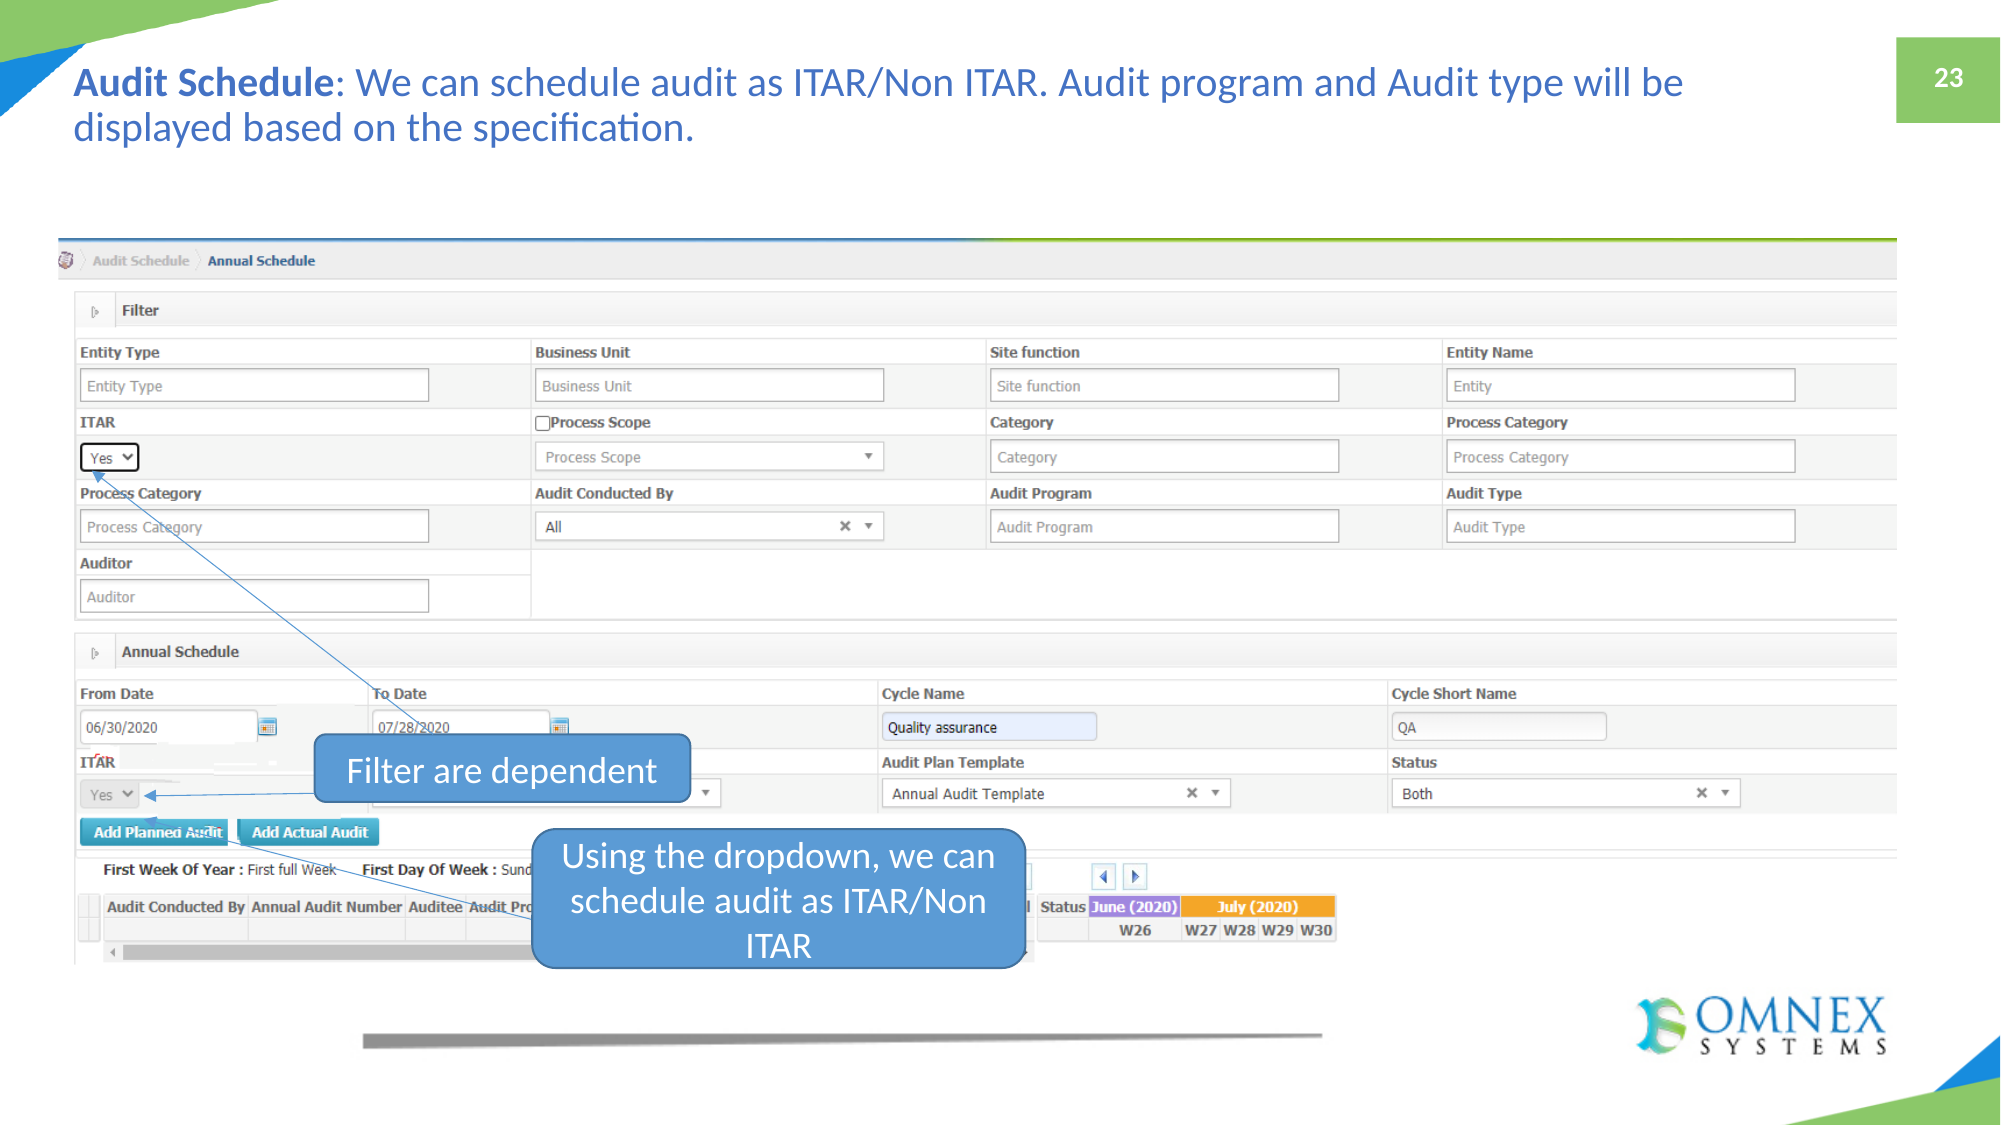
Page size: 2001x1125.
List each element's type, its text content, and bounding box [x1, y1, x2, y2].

picture [0, 0, 58, 117]
picture [1616, 978, 2001, 1125]
picture [349, 1013, 1354, 1062]
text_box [143, 819, 565, 928]
slide_number 23 [1919, 46, 2000, 106]
picture [58, 237, 1897, 967]
title Audit Schedule: We can schedule audit as ITAR/Non ITAR. Audit program and Audit type will be displayed based on the specification. [58, 0, 1862, 215]
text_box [91, 470, 434, 735]
